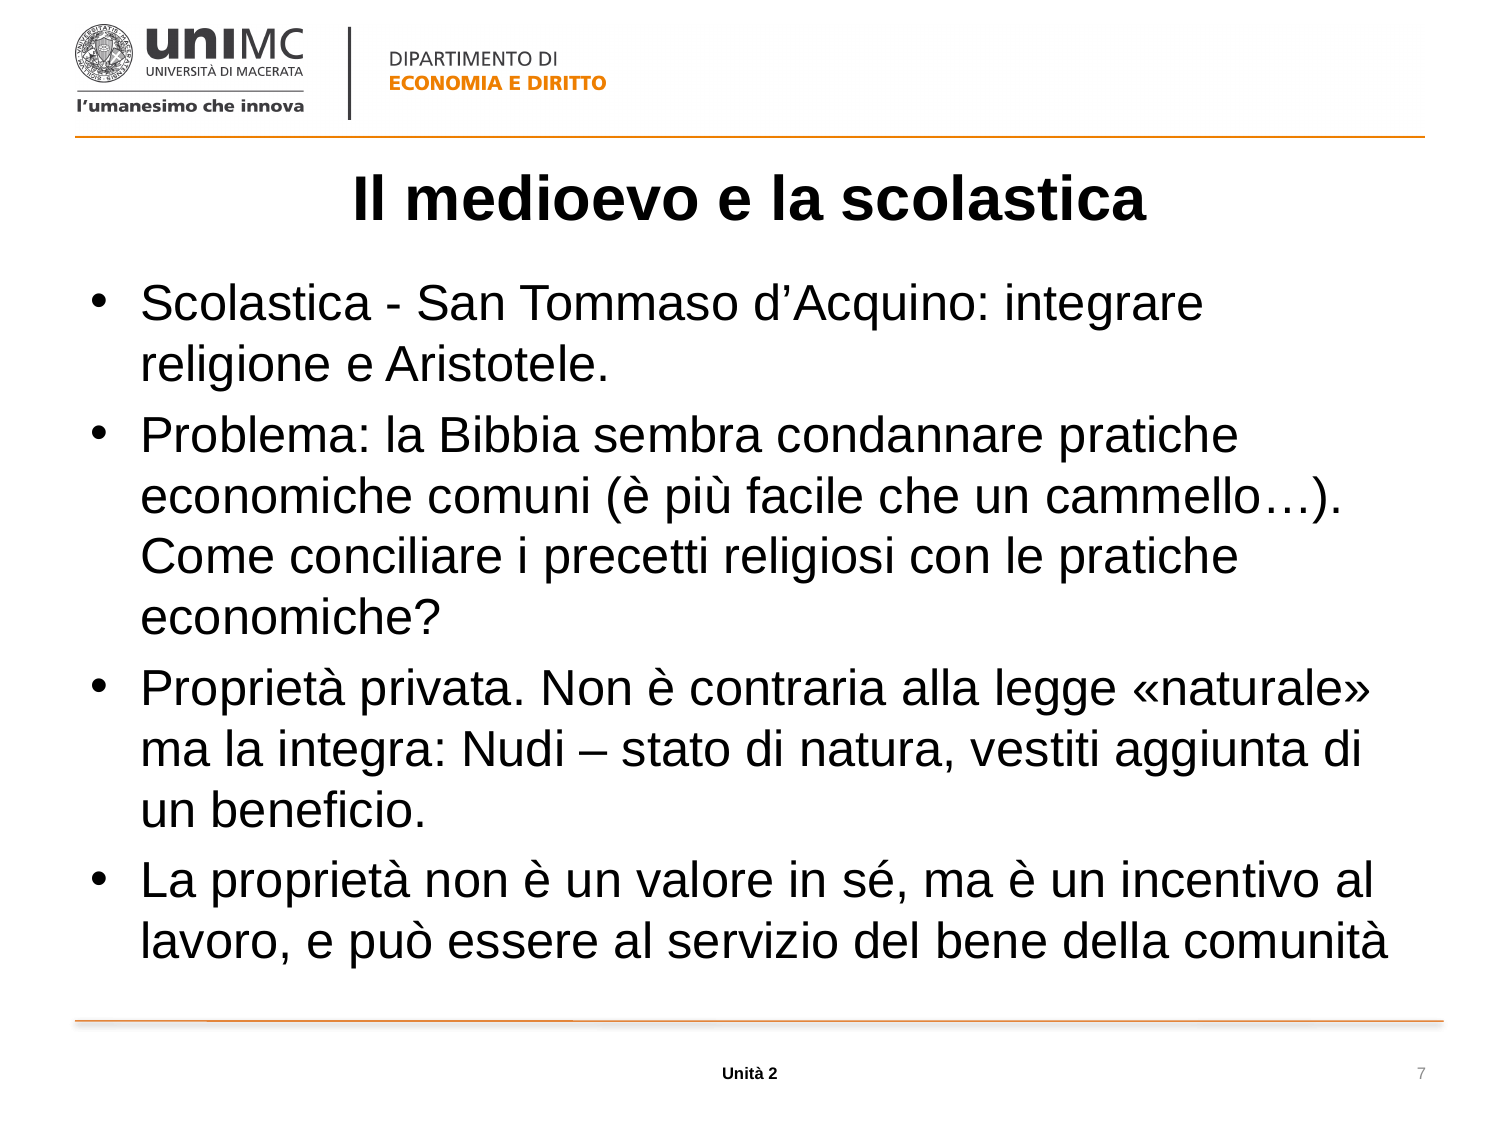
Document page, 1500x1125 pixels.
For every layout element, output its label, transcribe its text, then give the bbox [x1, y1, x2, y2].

slide_number 7 [1091, 1042, 1442, 1103]
picture [75, 24, 1425, 138]
footer Unità 2 [512, 1042, 988, 1103]
title Il medioevo e la scolastica [75, 149, 1425, 241]
list Scolastica - San Tommaso d’Acquino: integrare religione e Aristotele. Problema: la Bibbia sembra condannare pratiche economiche comuni (è più facile che un cammello…). Come conciliare i precetti religiosi con le pratiche economiche? Proprietà privata. Non è contraria alla legge «naturale» ma la integra: Nudi – stato di natura, vestiti aggiunta di un beneficio. La proprietà non è un valore in sé, ma è un incentivo al lavoro, e può essere al servizio del bene della comunità [75, 262, 1425, 1005]
